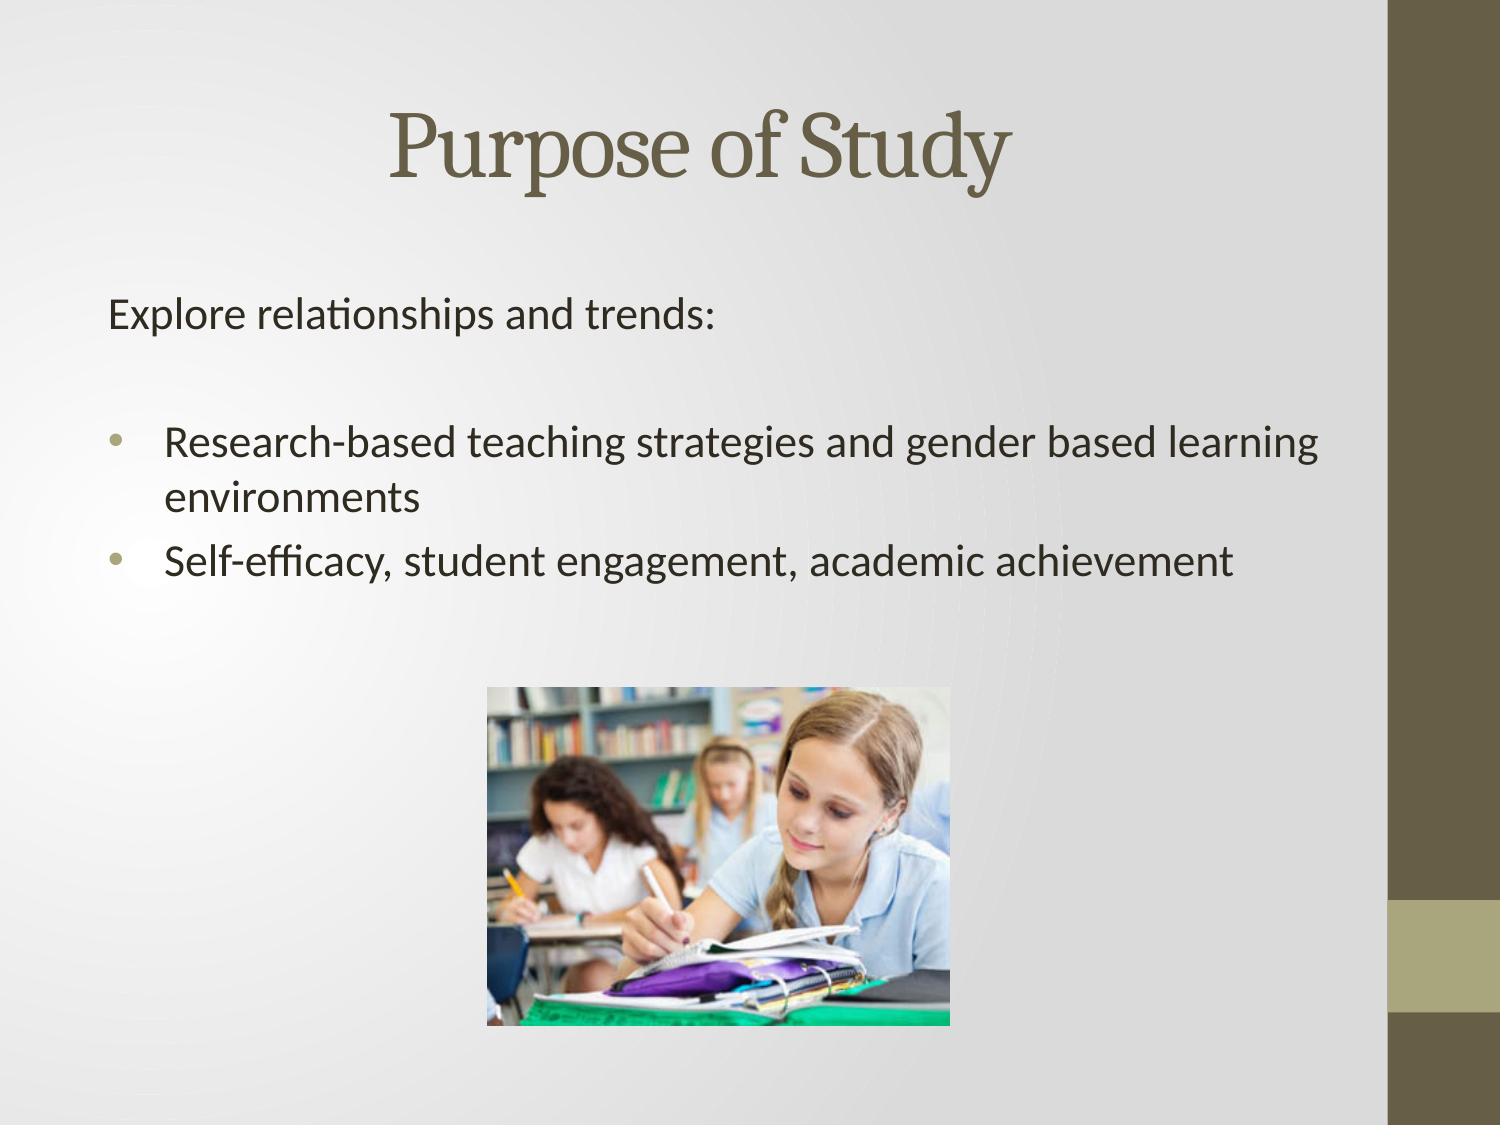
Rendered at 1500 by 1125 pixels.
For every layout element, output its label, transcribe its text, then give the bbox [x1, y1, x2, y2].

title Purpose of Study [75, 45, 1325, 212]
picture [486, 686, 951, 1027]
list Explore relationships and trends: Research-based teaching strategies and gender based learning environments Self-efficacy, student engagement, academic achievement [75, 212, 1363, 725]
